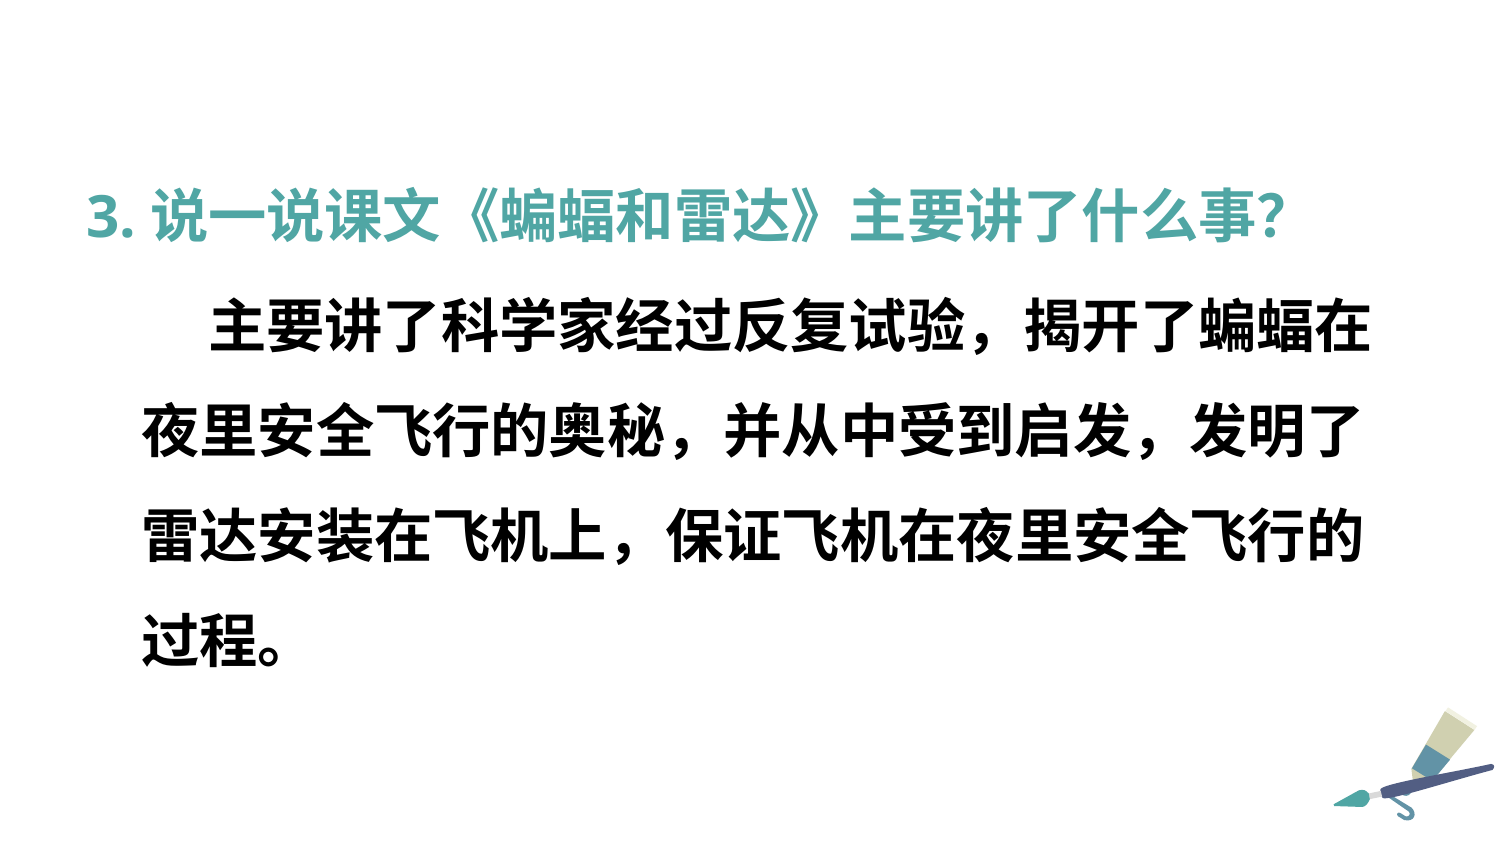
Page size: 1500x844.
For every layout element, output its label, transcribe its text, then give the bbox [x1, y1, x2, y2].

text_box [1358, 708, 1481, 844]
text_box 3.说一说课文《蝙蝠和雷达》主要讲了什么事？ [71, 136, 1373, 257]
text_box 主要讲了科学家经过反复试验，揭开了蝙蝠在夜里安全飞行的奥秘，并从中受到启发，发明了雷达安装在飞机上，保证飞机在夜里安全飞行的过程。 [126, 247, 1403, 682]
